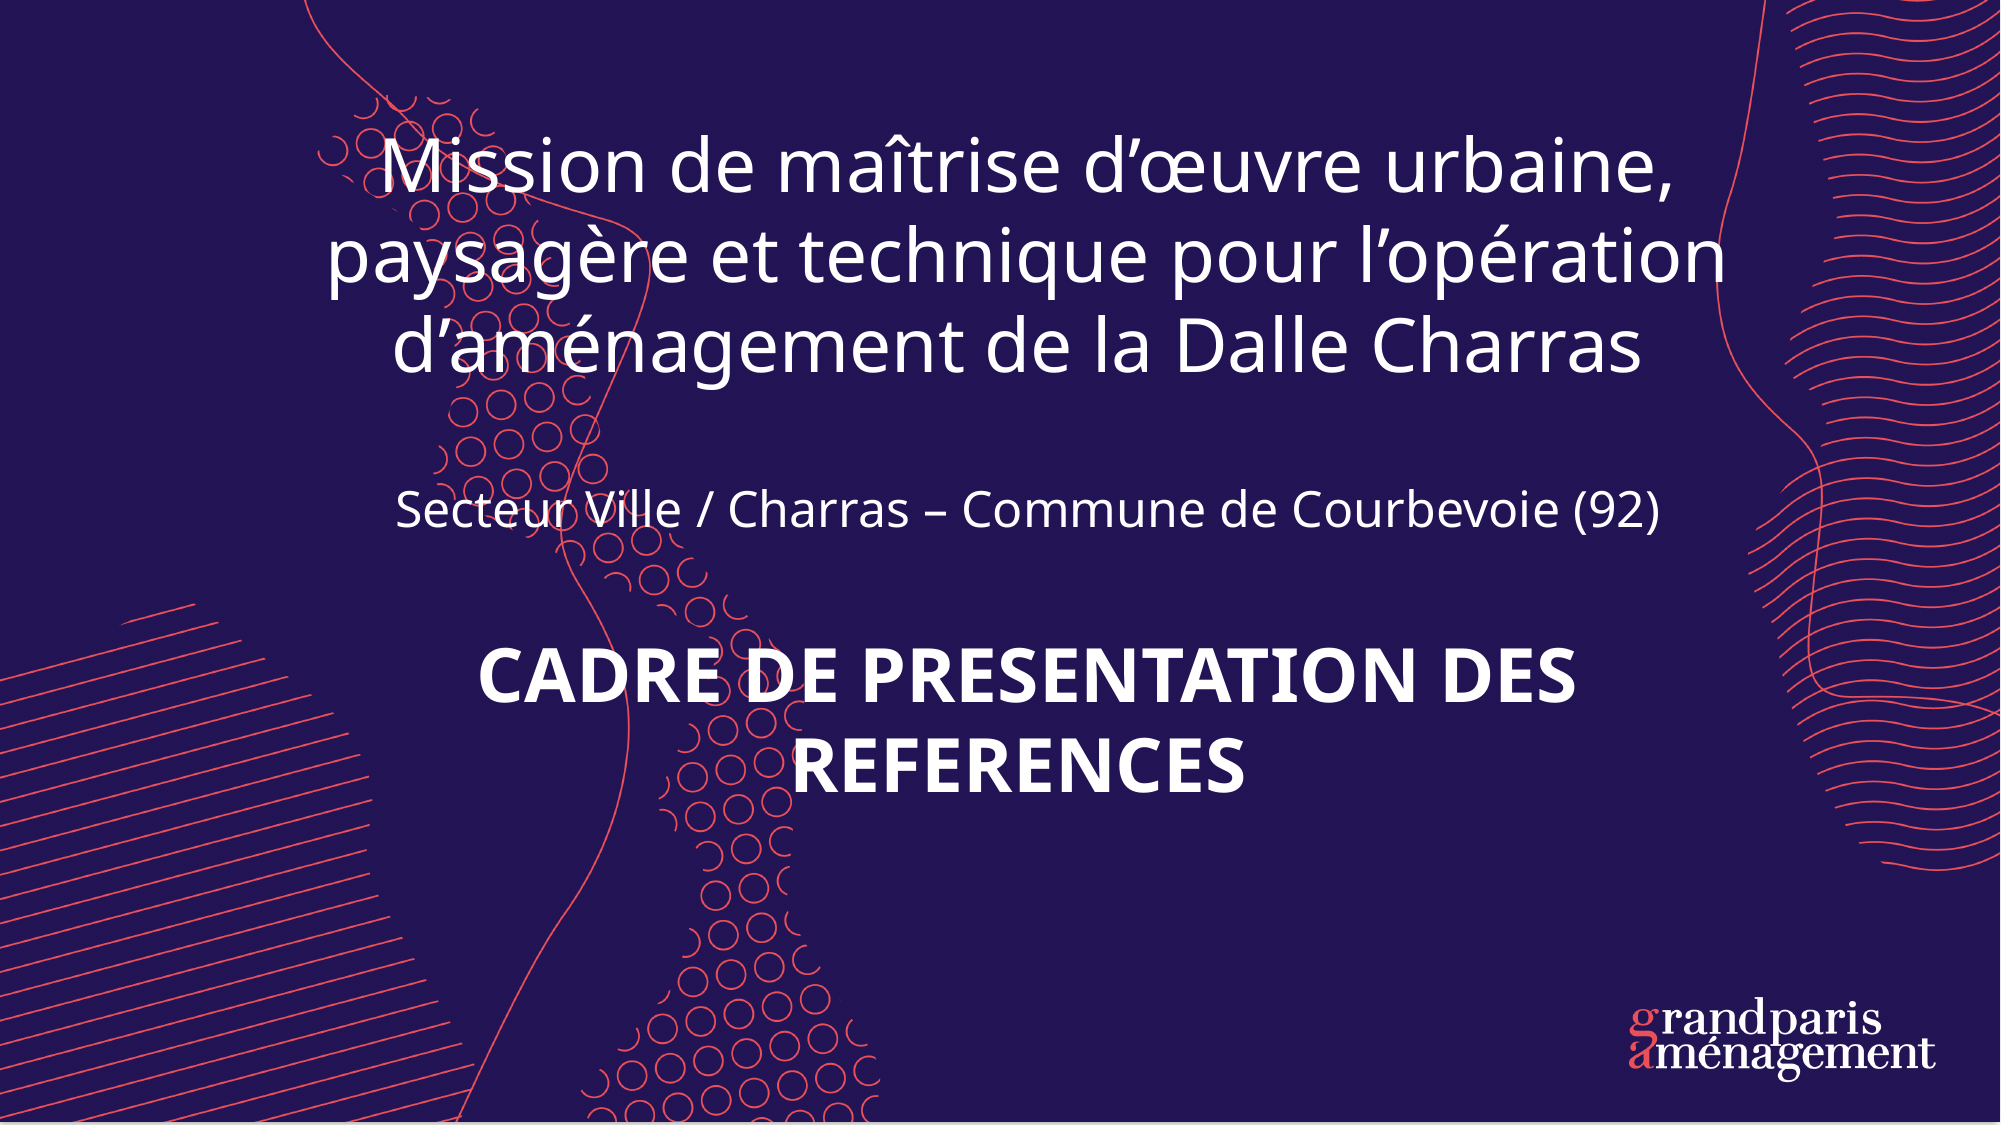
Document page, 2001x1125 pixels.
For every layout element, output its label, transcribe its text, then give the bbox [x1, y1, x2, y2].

picture [0, 0, 2000, 1122]
title Mission de maîtrise d’œuvre urbaine, paysagère et technique pour l’opération d’aménagement de la Dalle Charras Secteur Ville / Charras – Commune de Courbevoie (92) CADRE DE PRESENTATION DES REFERENCES [257, 309, 1799, 816]
